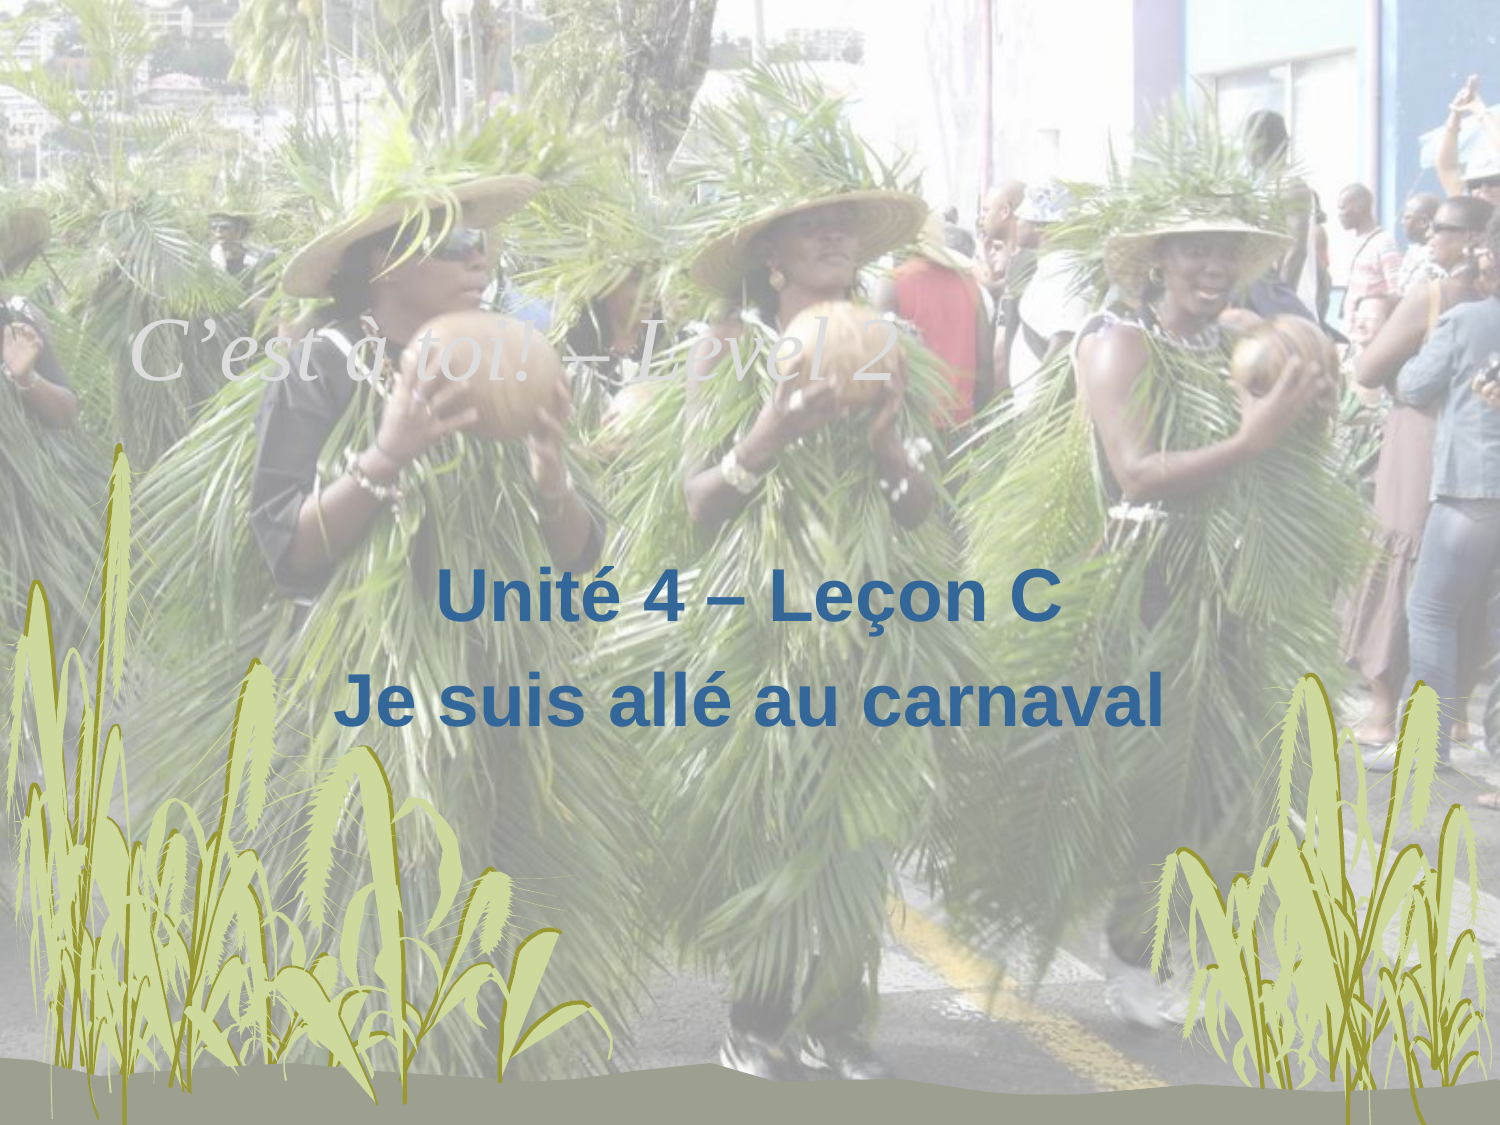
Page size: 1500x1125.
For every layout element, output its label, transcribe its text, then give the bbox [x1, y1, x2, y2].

subtitle Unité 4 – Leçon C Je suis allé au carnaval [224, 499, 1276, 788]
title C’est à toi! – Level 2 [112, 249, 1388, 438]
